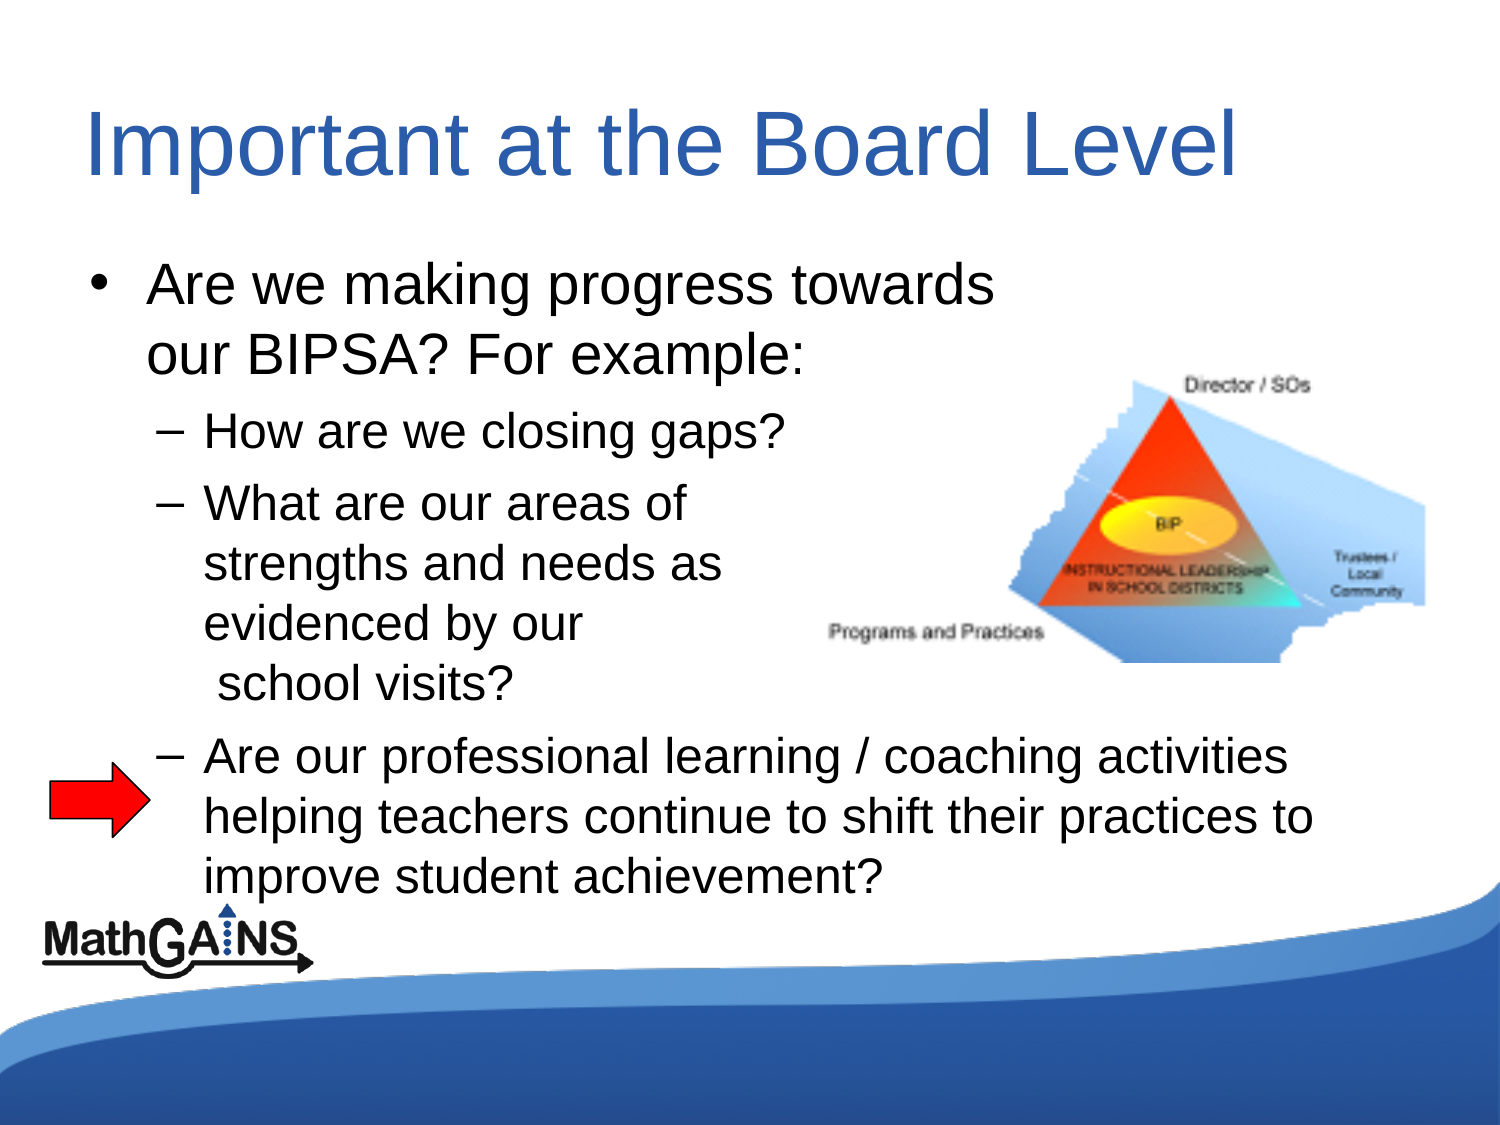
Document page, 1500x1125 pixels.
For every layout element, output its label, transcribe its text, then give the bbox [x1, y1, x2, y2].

title Important at the Board Level [74, 14, 1426, 263]
picture [799, 358, 1438, 663]
list Are we making progress towards our BIPSA? For example: How are we closing gaps? What are our areas of strengths and needs as evidenced by our school visits? Are our professional learning / coaching activities helping teachers continue to shift their practices to improve student achievement? [74, 236, 1413, 981]
text_box [50, 762, 151, 838]
picture [0, 878, 1500, 1125]
